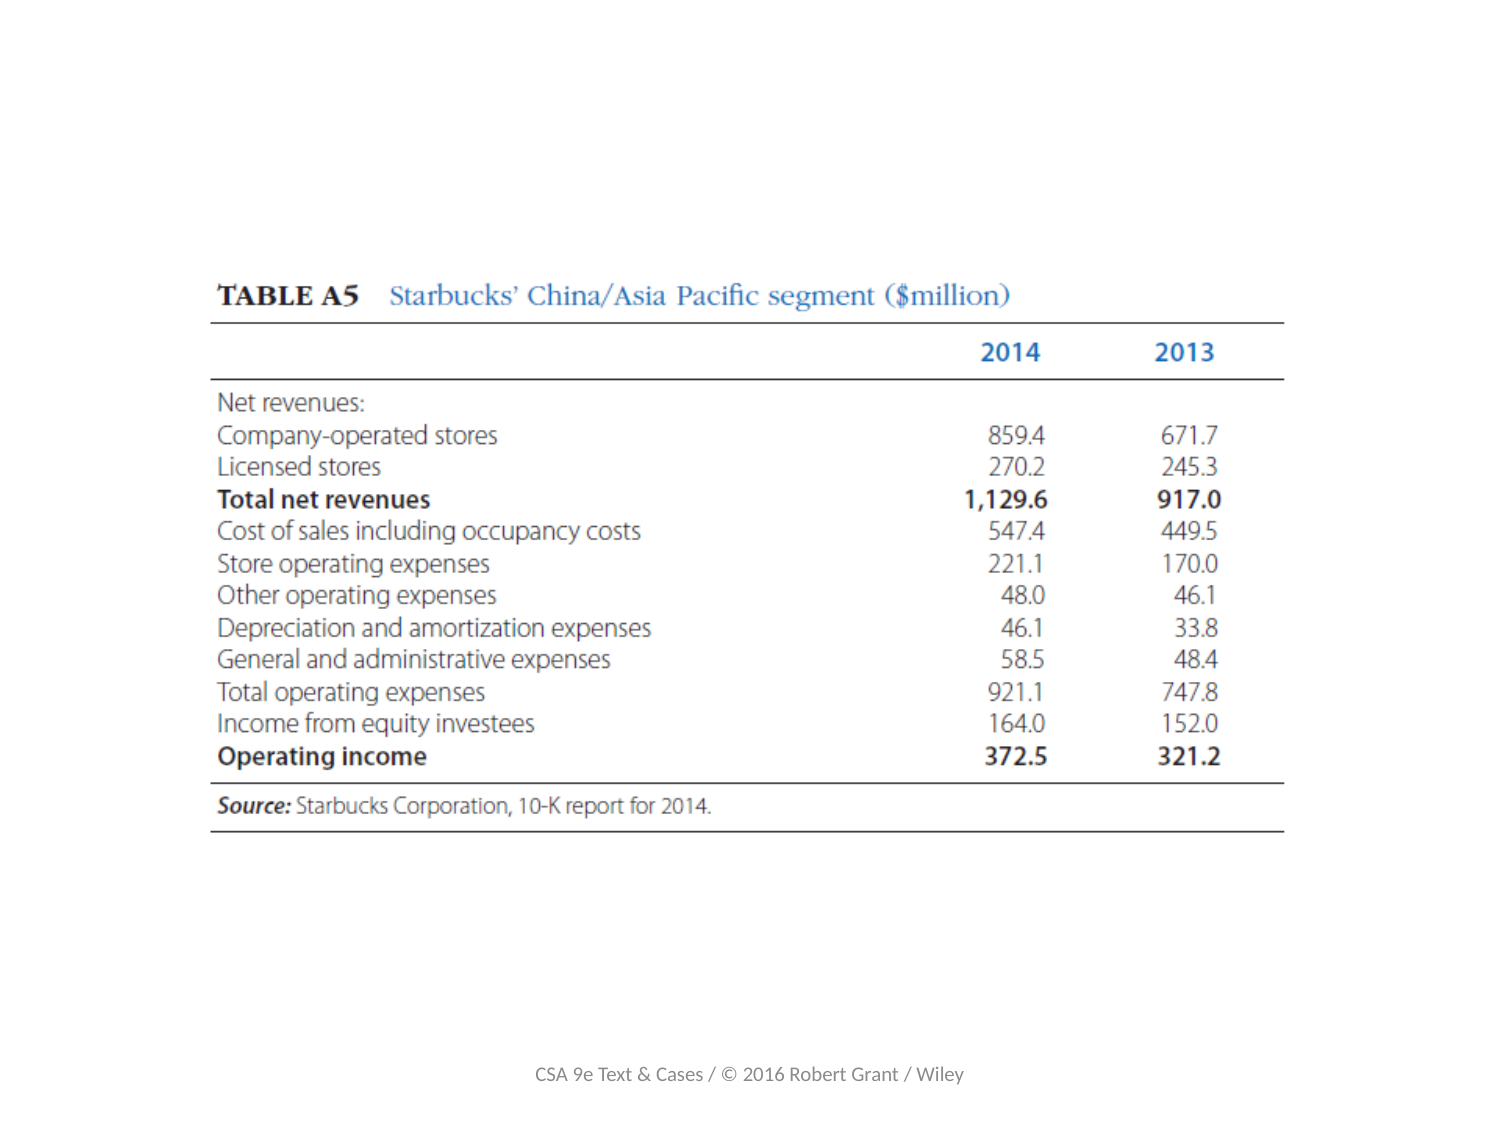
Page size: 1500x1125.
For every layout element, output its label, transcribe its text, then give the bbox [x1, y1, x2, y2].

picture [202, 274, 1298, 851]
footer CSA 9e Text & Cases / © 2016 Robert Grant / Wiley [512, 1042, 988, 1103]
